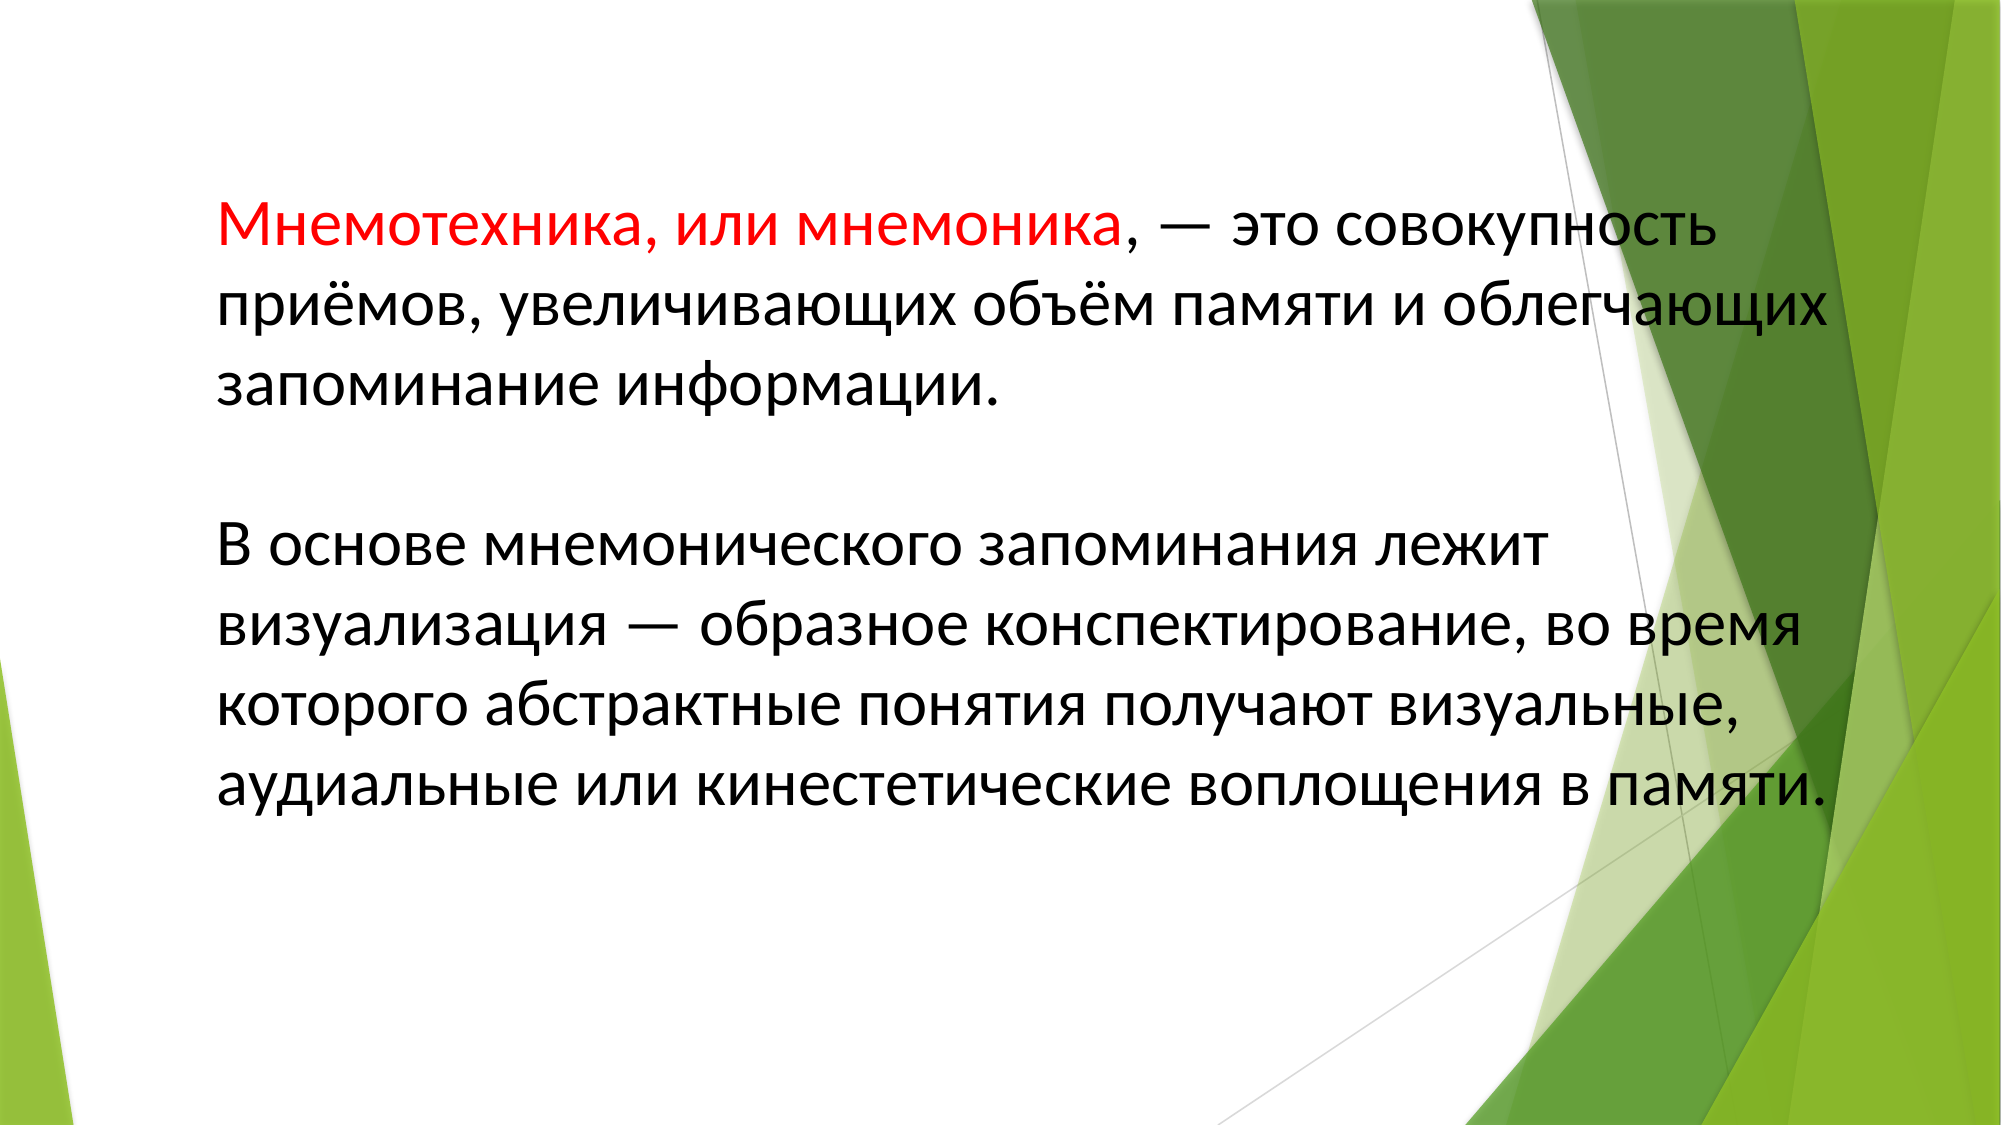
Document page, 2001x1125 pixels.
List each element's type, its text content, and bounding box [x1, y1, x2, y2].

text_box Мнемотехника, или мнемоника, — это совокупность приёмов, увеличивающих объём памяти и облегчающих запоминание информации. В основе мнемонического запоминания лежит визуализация — образное конспектирование, во время которого абстрактные понятия получают визуальные, аудиальные или кинестетические воплощения в памяти. [202, 171, 1874, 827]
